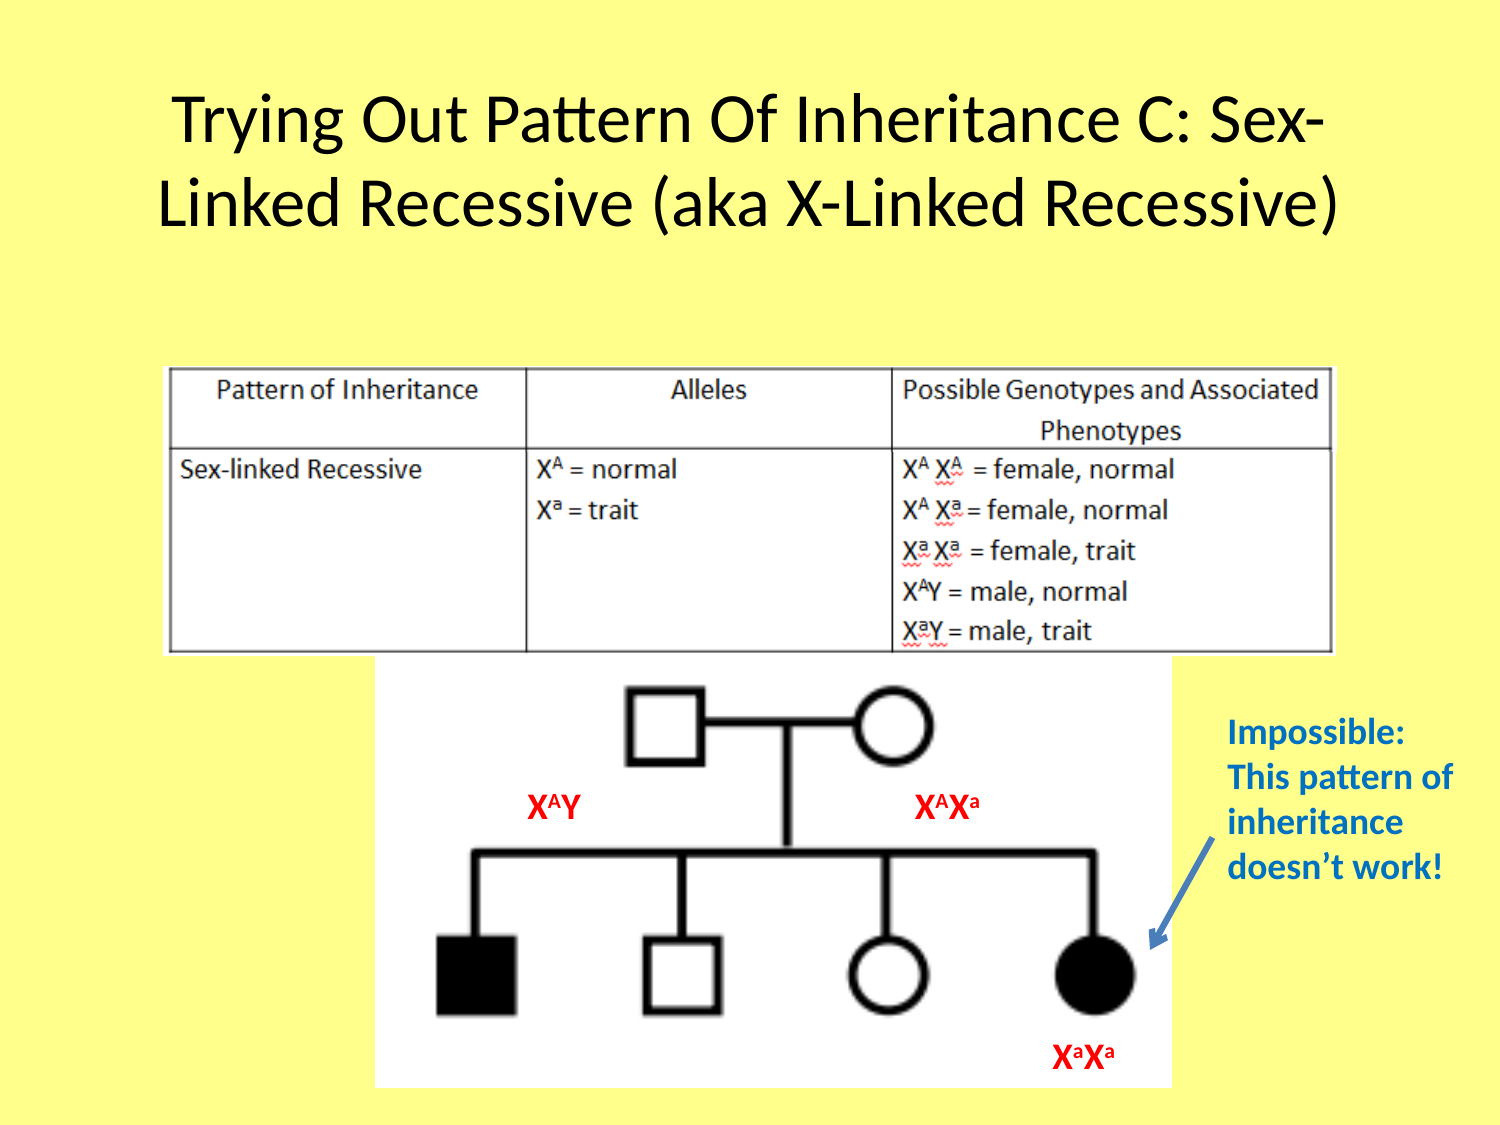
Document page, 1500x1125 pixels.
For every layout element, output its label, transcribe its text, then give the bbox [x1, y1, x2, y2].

title Trying Out Pattern Of Inheritance C: Sex-Linked Recessive (aka X-Linked Recessive) [75, 62, 1425, 250]
text_box Impossible: This pattern of inheritance doesn’t work! [1212, 699, 1475, 895]
picture [162, 365, 1337, 1088]
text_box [1149, 837, 1213, 951]
